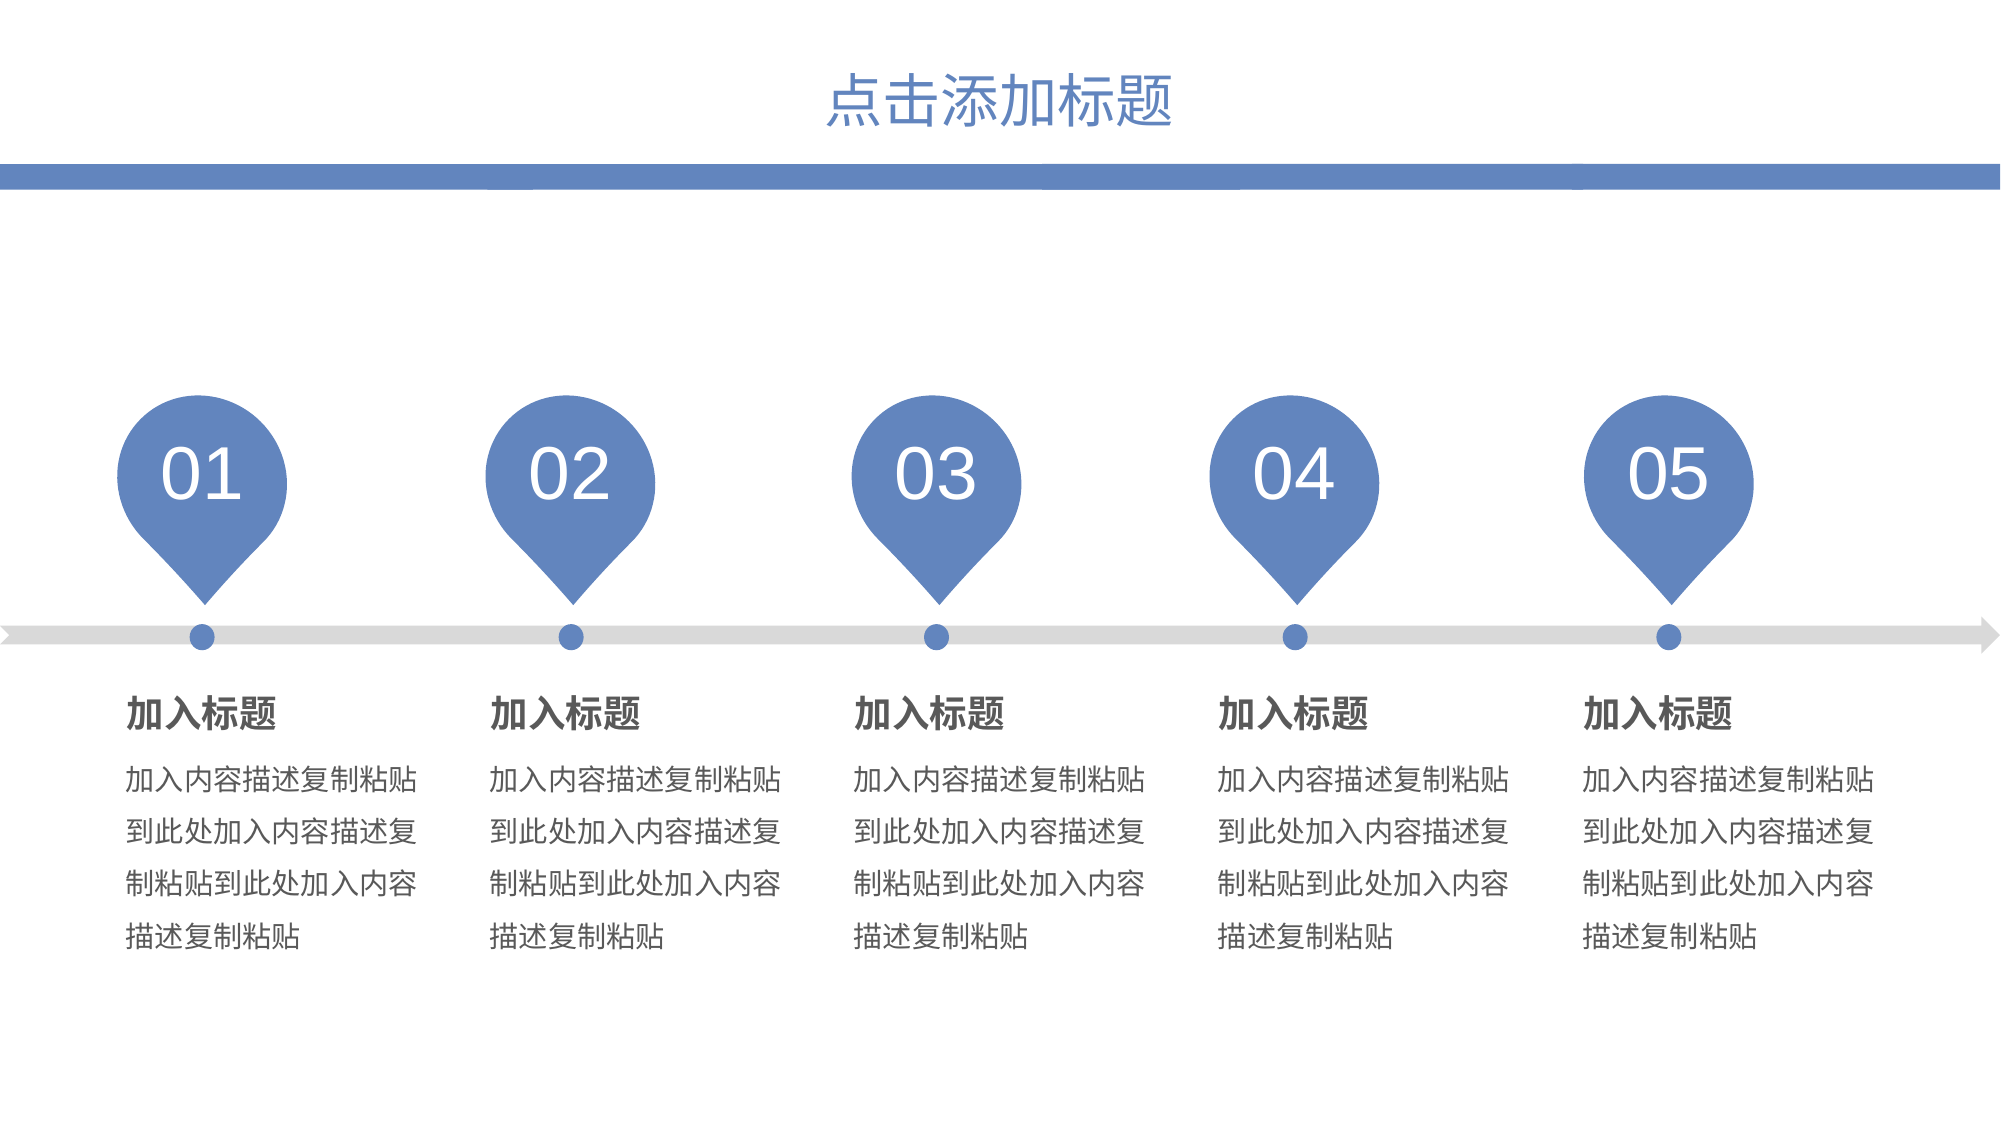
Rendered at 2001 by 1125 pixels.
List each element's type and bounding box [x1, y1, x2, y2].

text_box [1566, 682, 1899, 964]
text_box [838, 682, 1171, 964]
text_box [110, 682, 442, 964]
text_box [474, 682, 806, 964]
text_box [0, 393, 2000, 654]
text_box [1202, 682, 1535, 964]
